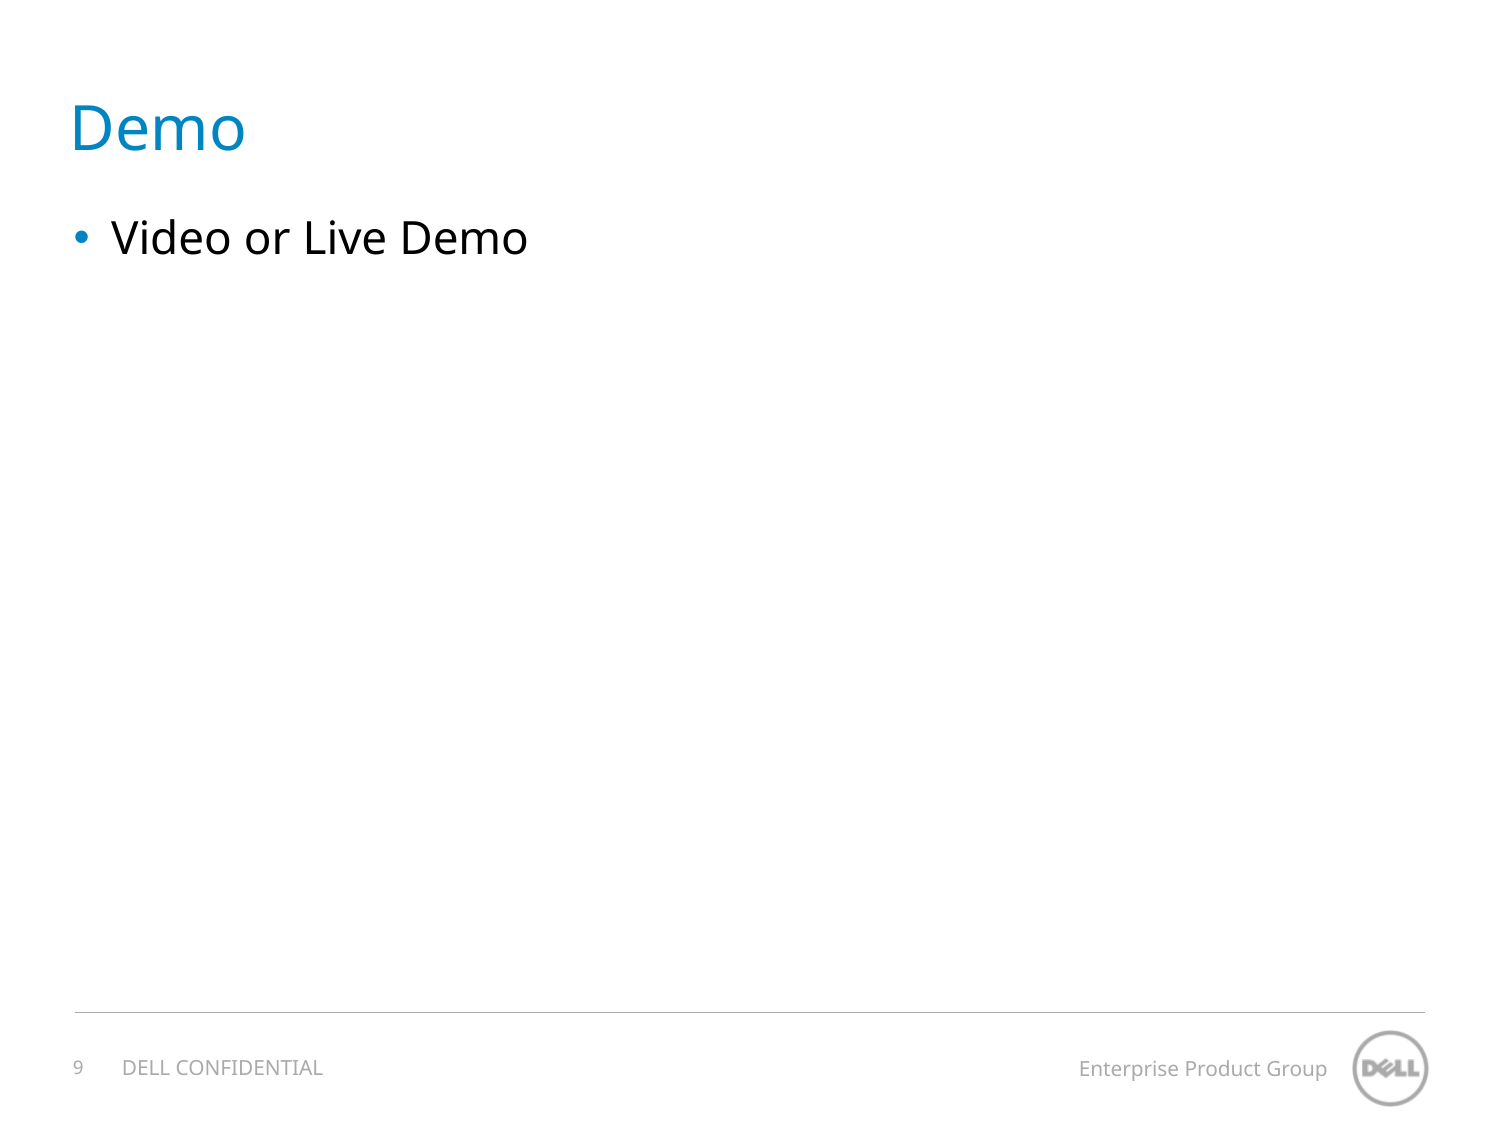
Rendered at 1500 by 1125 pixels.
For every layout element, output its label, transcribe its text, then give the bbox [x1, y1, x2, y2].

title Demo [69, 5, 1422, 164]
list Video or Live Demo [73, 214, 1424, 266]
picture [1343, 1021, 1438, 1116]
footer DELL CONFIDENTIAL [121, 1054, 432, 1080]
slide_number 9 [72, 1056, 116, 1082]
